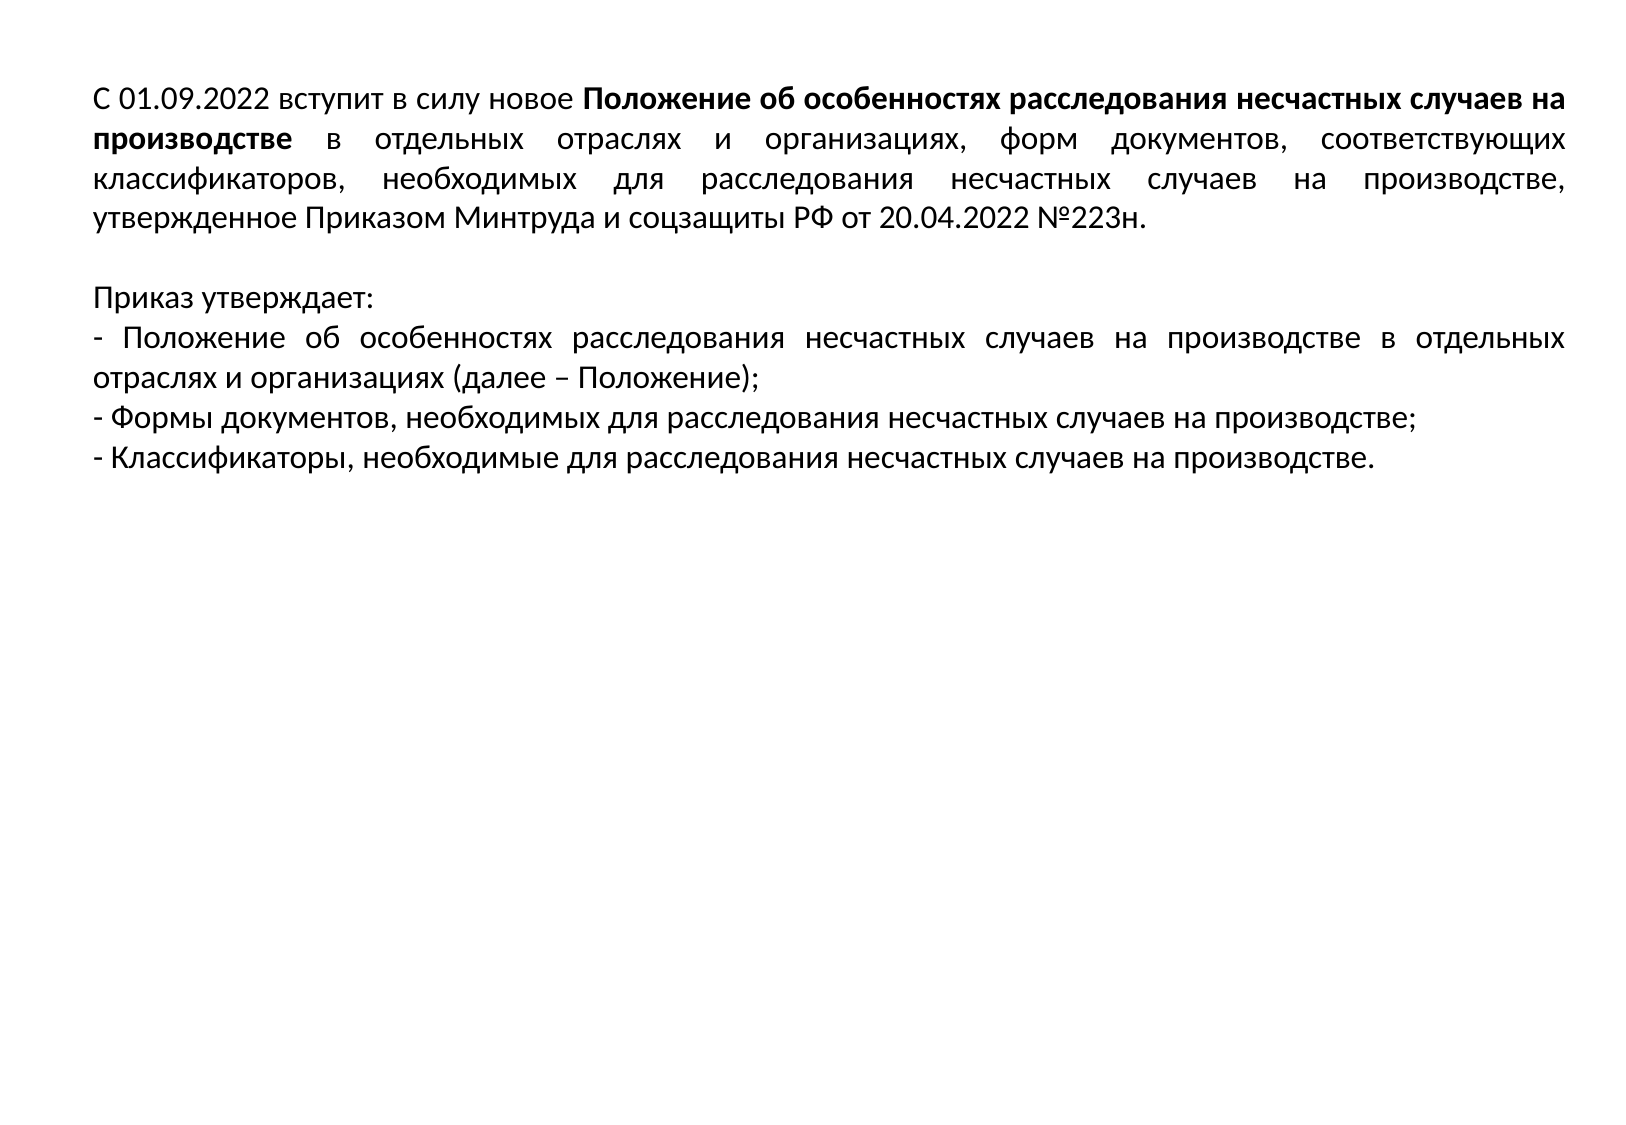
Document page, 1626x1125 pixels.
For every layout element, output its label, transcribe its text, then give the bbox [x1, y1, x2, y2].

text_box С 01.09.2022 вступит в силу новое Положение об особенностях расследования несчастных случаев на производстве в отдельных отраслях и организациях, форм документов, соответствующих классификаторов, необходимых для расследования несчастных случаев на производстве, утвержденное Приказом Минтруда и соцзащиты РФ от 20.04.2022 №223н. Приказ утверждает: - Положение об особенностях расследования несчастных случаев на производстве в отдельных отраслях и организациях (далее – Положение); - Формы документов, необходимых для расследования несчастных случаев на производстве; - Классификаторы, необходимые для расследования несчастных случаев на производстве. [78, 68, 1583, 483]
